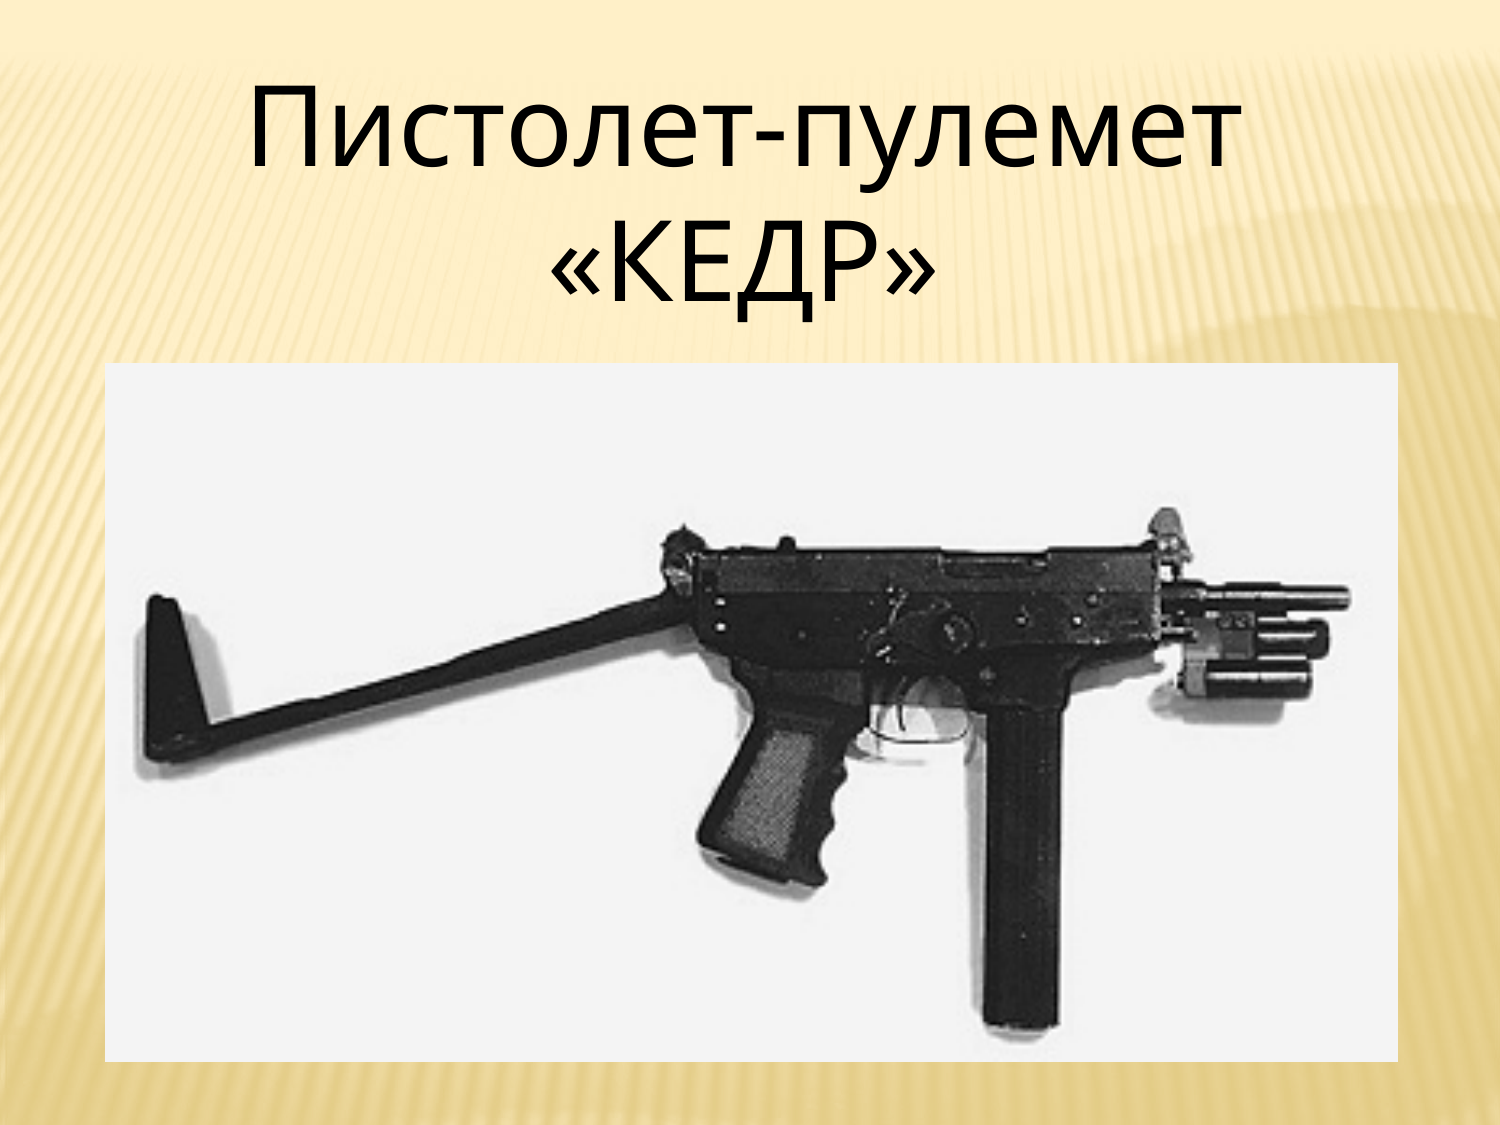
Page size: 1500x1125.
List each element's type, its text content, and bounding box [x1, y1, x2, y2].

text_box Пистолет-пулемет «КЕДР» [152, 46, 1336, 332]
picture [105, 362, 1399, 1062]
